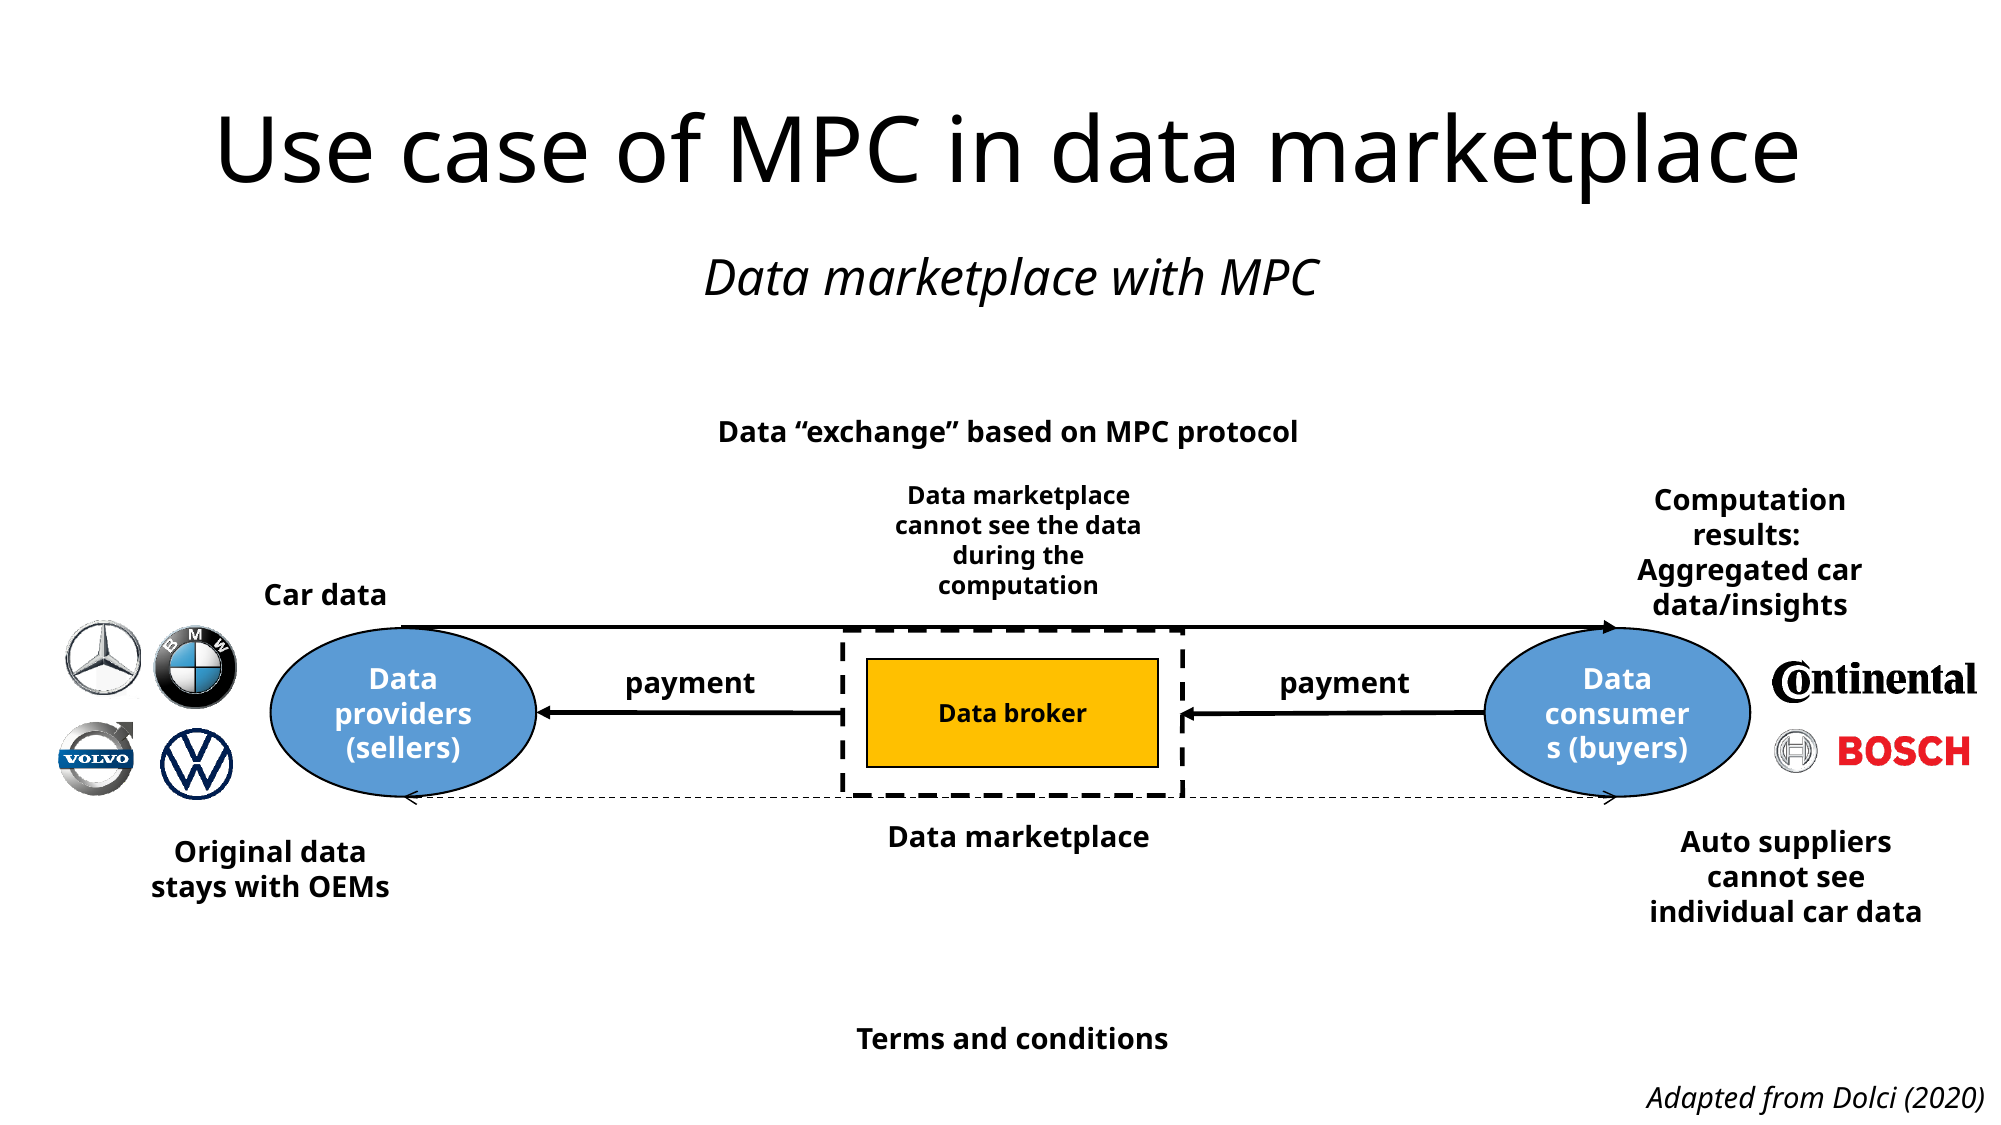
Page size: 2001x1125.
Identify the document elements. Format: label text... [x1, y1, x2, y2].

text_box Data marketplace cannot see the data during the computation [1013, 472, 1179, 607]
text_box Terms and conditions [820, 1013, 1010, 1063]
text_box Computation results: Aggregated car data/insights [1596, 473, 1904, 629]
text_box Adapted from Dolci (2020) [1632, 1071, 2000, 1122]
text_box Data marketplace cannot see the data during the computation [859, 472, 1010, 607]
picture [1771, 727, 1971, 775]
text_box Data marketplace [812, 810, 1010, 861]
text_box Data marketplace [1013, 810, 1225, 861]
text_box payment [1229, 656, 1460, 707]
picture [1771, 659, 1977, 703]
text_box [1013, 629, 1184, 797]
text_box Auto suppliers cannot see individual car data [1630, 816, 1942, 936]
text_box Use case of MPC in data marketplace [1013, 44, 1871, 262]
picture [57, 721, 134, 796]
text_box Car data [210, 569, 441, 619]
text_box Terms and conditions [1013, 1013, 1205, 1063]
picture [64, 612, 141, 703]
text_box [841, 629, 1010, 797]
text_box Data “exchange” based on MPC protocol [1013, 393, 1318, 468]
text_box Data marketplace with MPC [1013, 238, 1335, 313]
text_box Data consumers (buyers) [1483, 629, 1752, 798]
text_box Original data stays with OEMs [129, 826, 412, 911]
text_box Data “exchange” based on MPC protocol [699, 393, 1010, 468]
text_box Use case of MPC in data marketplace [145, 44, 1010, 262]
text_box payment [508, 657, 842, 707]
text_box Data marketplace with MPC [688, 238, 1010, 313]
text_box Data providers (sellers) [269, 627, 538, 798]
picture [160, 727, 233, 800]
picture [153, 625, 238, 709]
